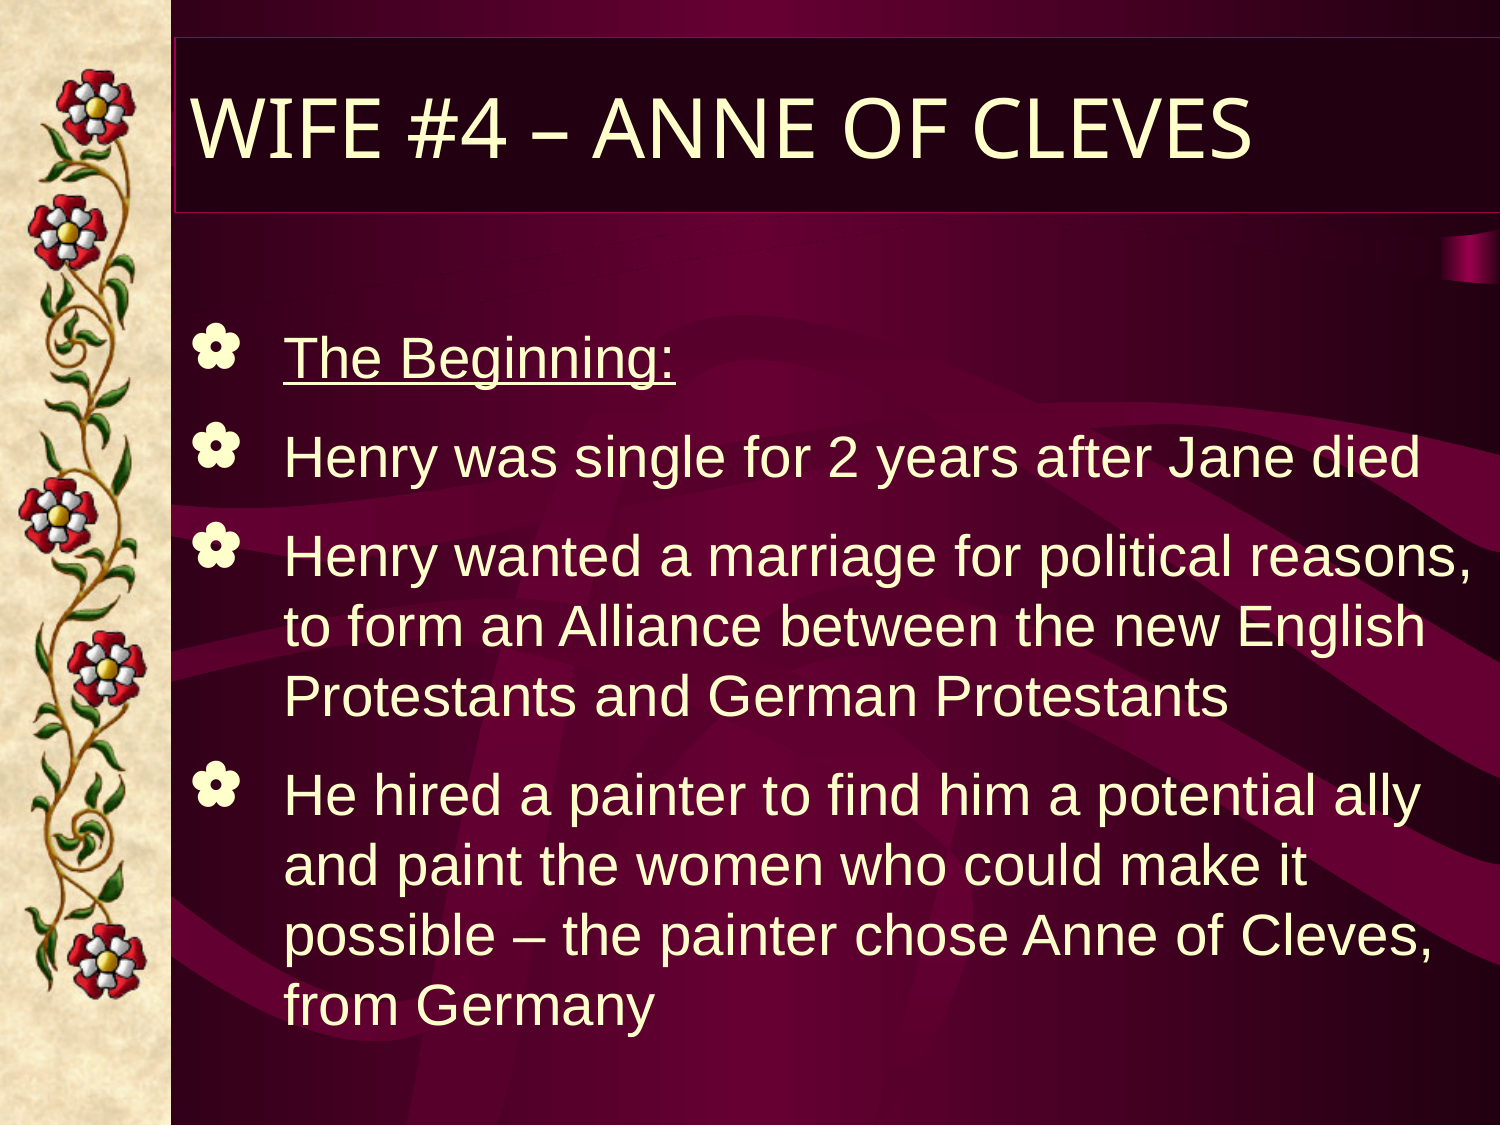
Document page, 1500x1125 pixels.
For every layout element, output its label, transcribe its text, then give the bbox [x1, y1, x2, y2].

text_box WIFE #4 – ANNE OF CLEVES [174, 37, 1500, 213]
text_box The Beginning: Henry was single for 2 years after Jane died Henry wanted a marriage for political reasons, to form an Alliance between the new English Protestants and German Protestants He hired a painter to find him a potential ally and paint the women who could make it possible – the painter chose Anne of Cleves, from Germany [174, 312, 1500, 1045]
picture [0, 0, 171, 1125]
